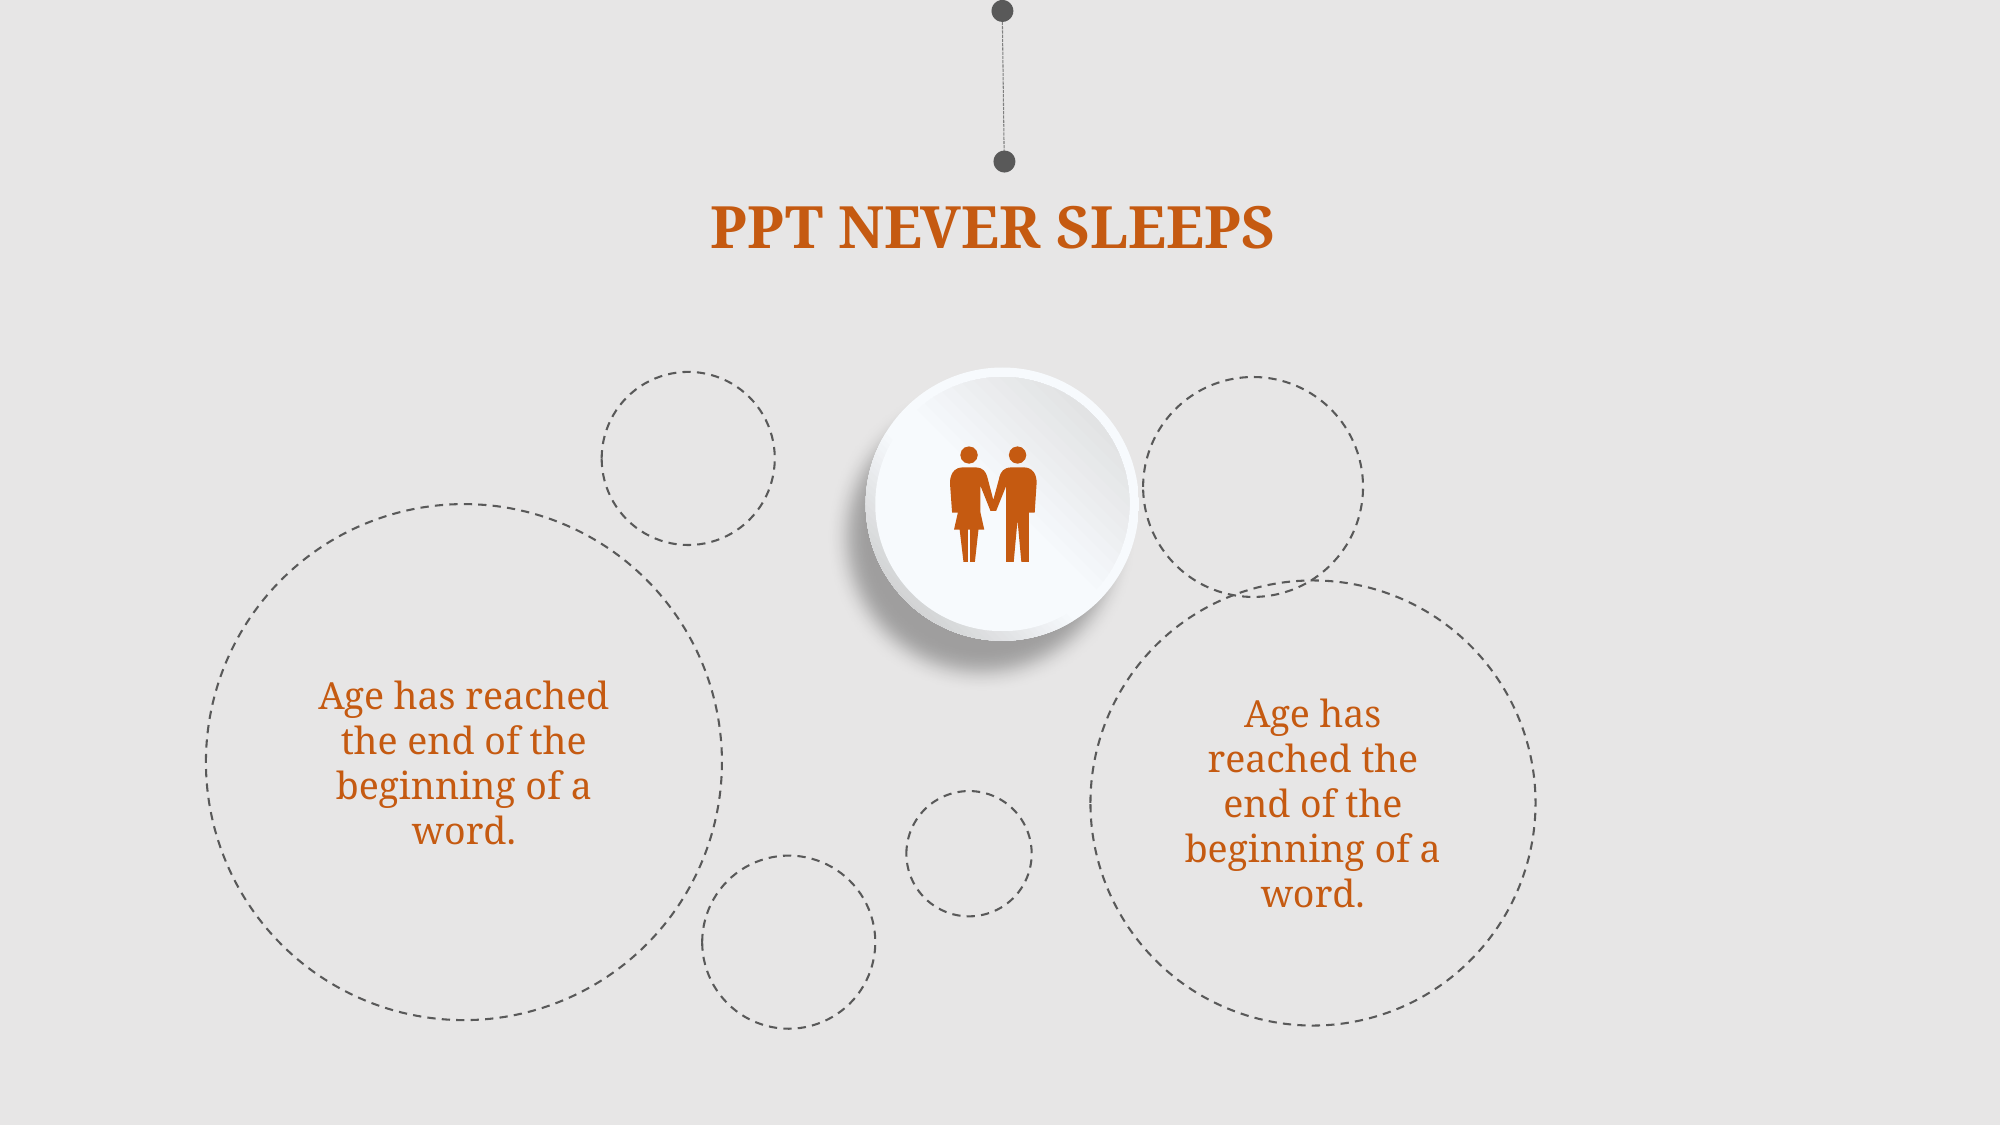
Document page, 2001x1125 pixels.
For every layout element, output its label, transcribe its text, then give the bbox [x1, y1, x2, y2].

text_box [948, 446, 1038, 562]
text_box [865, 367, 1139, 641]
text_box [701, 854, 877, 1030]
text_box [740, 0, 1247, 269]
text_box Age has reached the end of the beginning of a word. [204, 503, 723, 1022]
text_box [905, 790, 1033, 918]
text_box Age has reached the end of the beginning of a word. [1089, 579, 1537, 1027]
text_box [600, 370, 776, 547]
text_box [1142, 375, 1365, 598]
